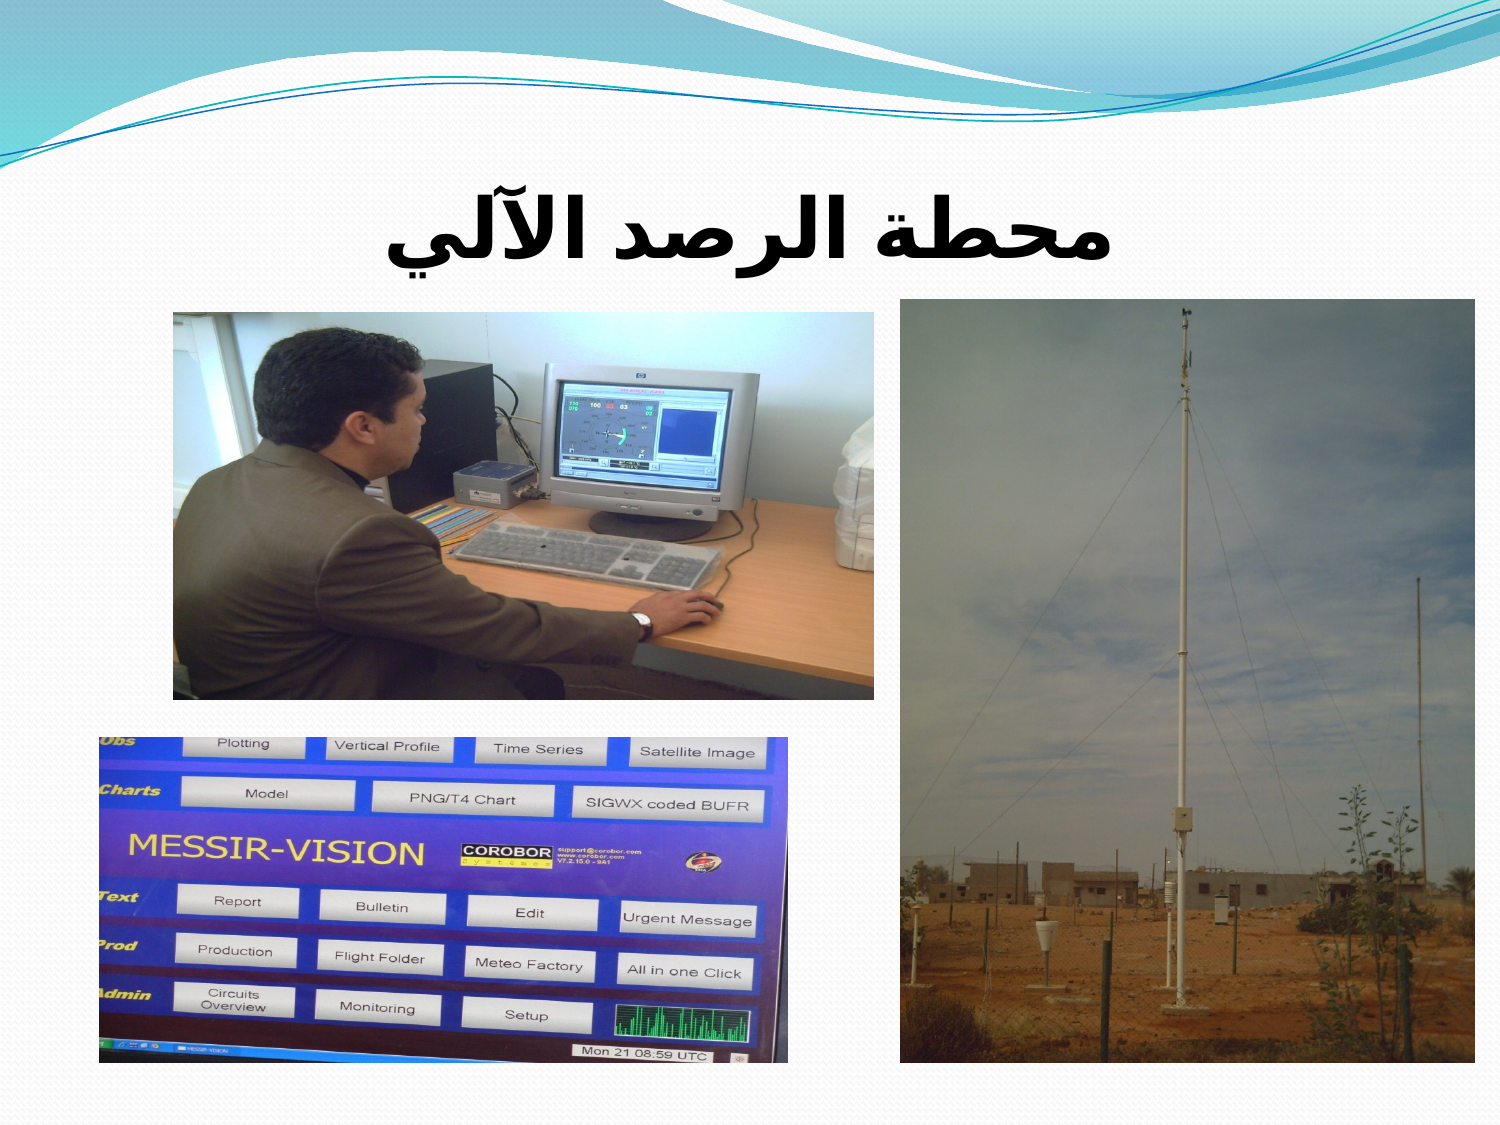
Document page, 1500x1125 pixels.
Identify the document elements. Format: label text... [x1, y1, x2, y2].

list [899, 299, 1476, 1063]
picture [173, 312, 874, 701]
picture [99, 737, 788, 1063]
title محطة الرصد الآلي [75, 115, 1425, 275]
